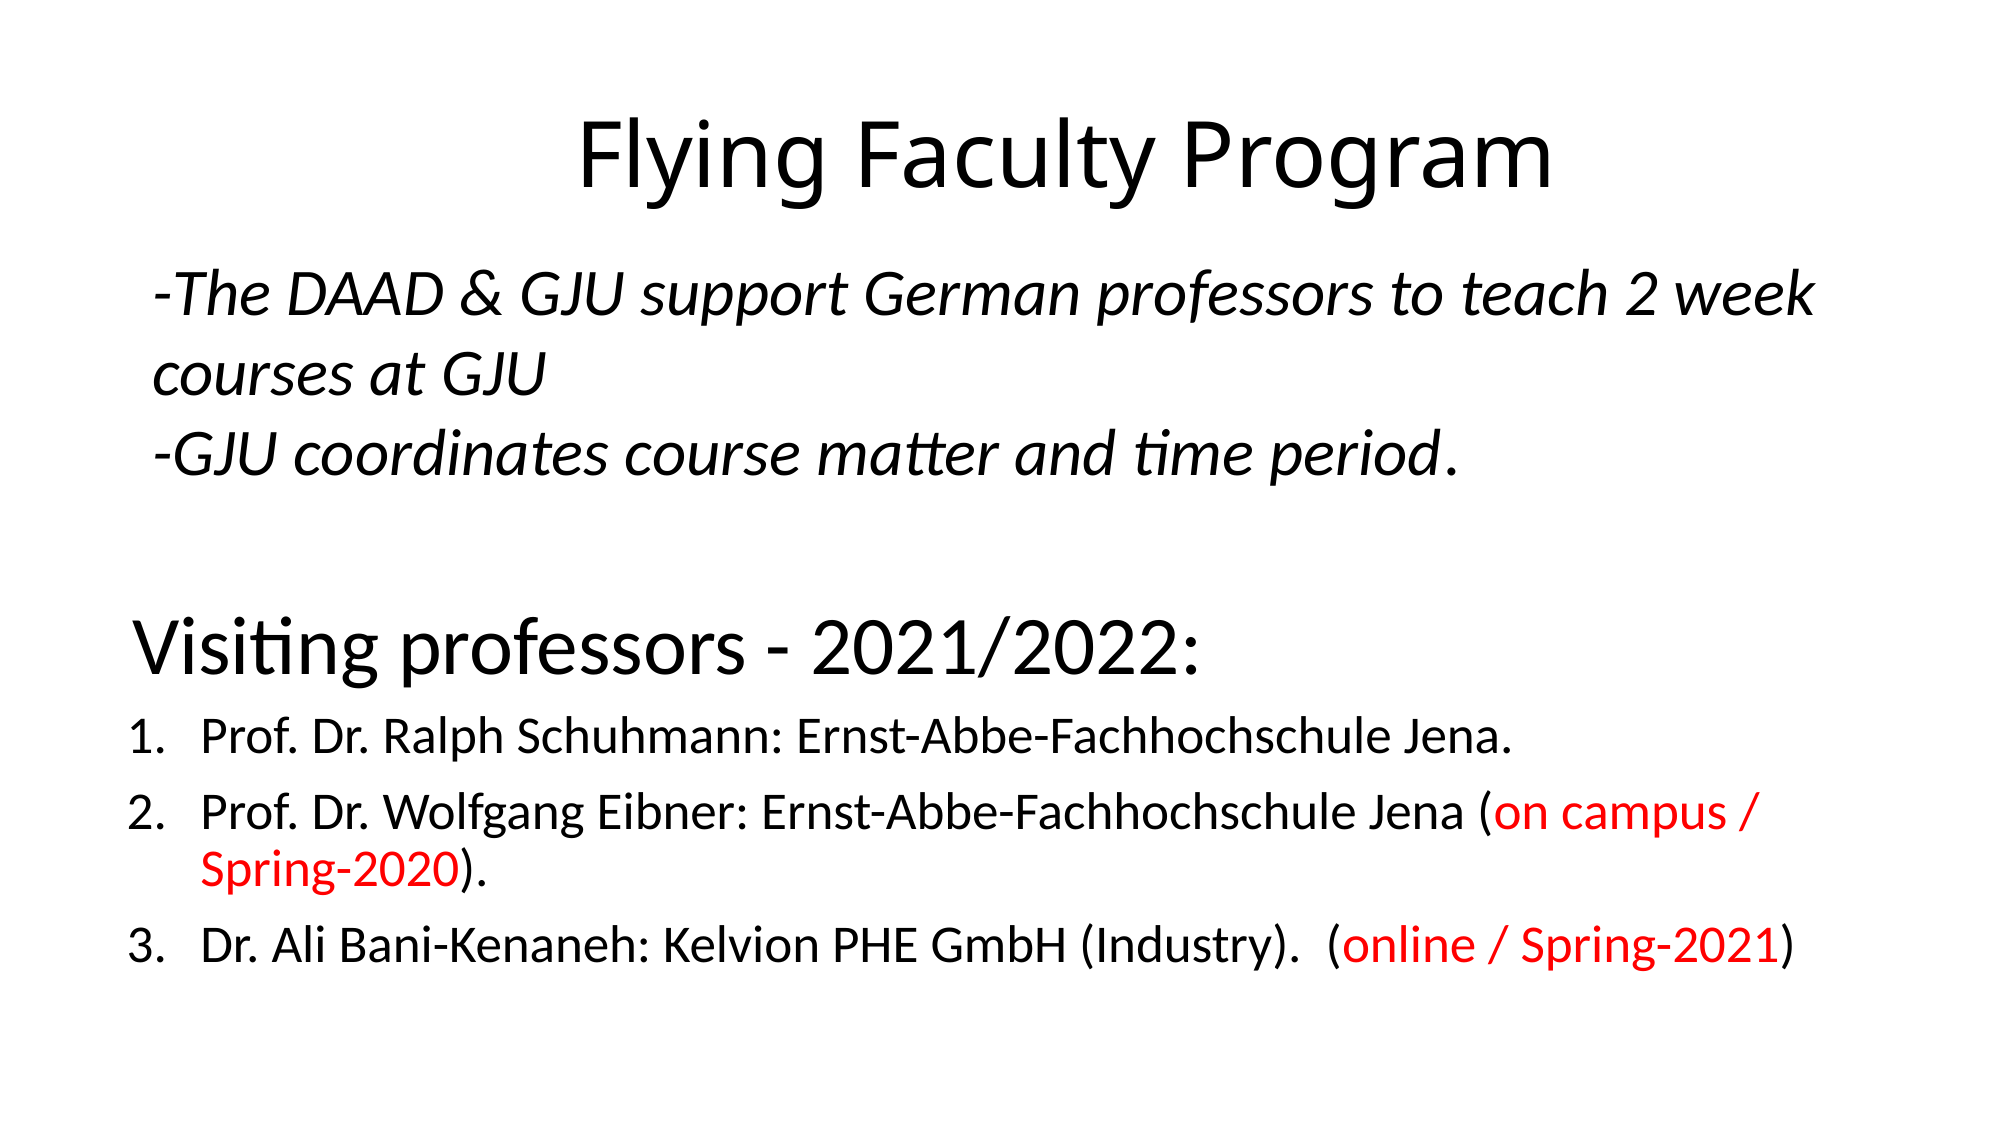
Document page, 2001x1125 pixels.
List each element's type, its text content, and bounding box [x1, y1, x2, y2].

text_box Visiting professors - 2021/2022: [117, 583, 1219, 699]
text_box -The DAAD & GJU support German professors to teach 2 week courses at GJU -GJU coordinates course matter and time period. [137, 241, 1914, 541]
title Flying Faculty Program [559, 49, 2000, 267]
list Prof. Dr. Ralph Schuhmann: Ernst-Abbe-Fachhochschule Jena. Prof. Dr. Wolfgang Eibner: Ernst-Abbe-Fachhochschule Jena (on campus / Spring-2020). Dr. Ali Bani-Kenaneh: Kelvion PHE GmbH (Industry). (online / Spring-2021) [111, 699, 1837, 997]
